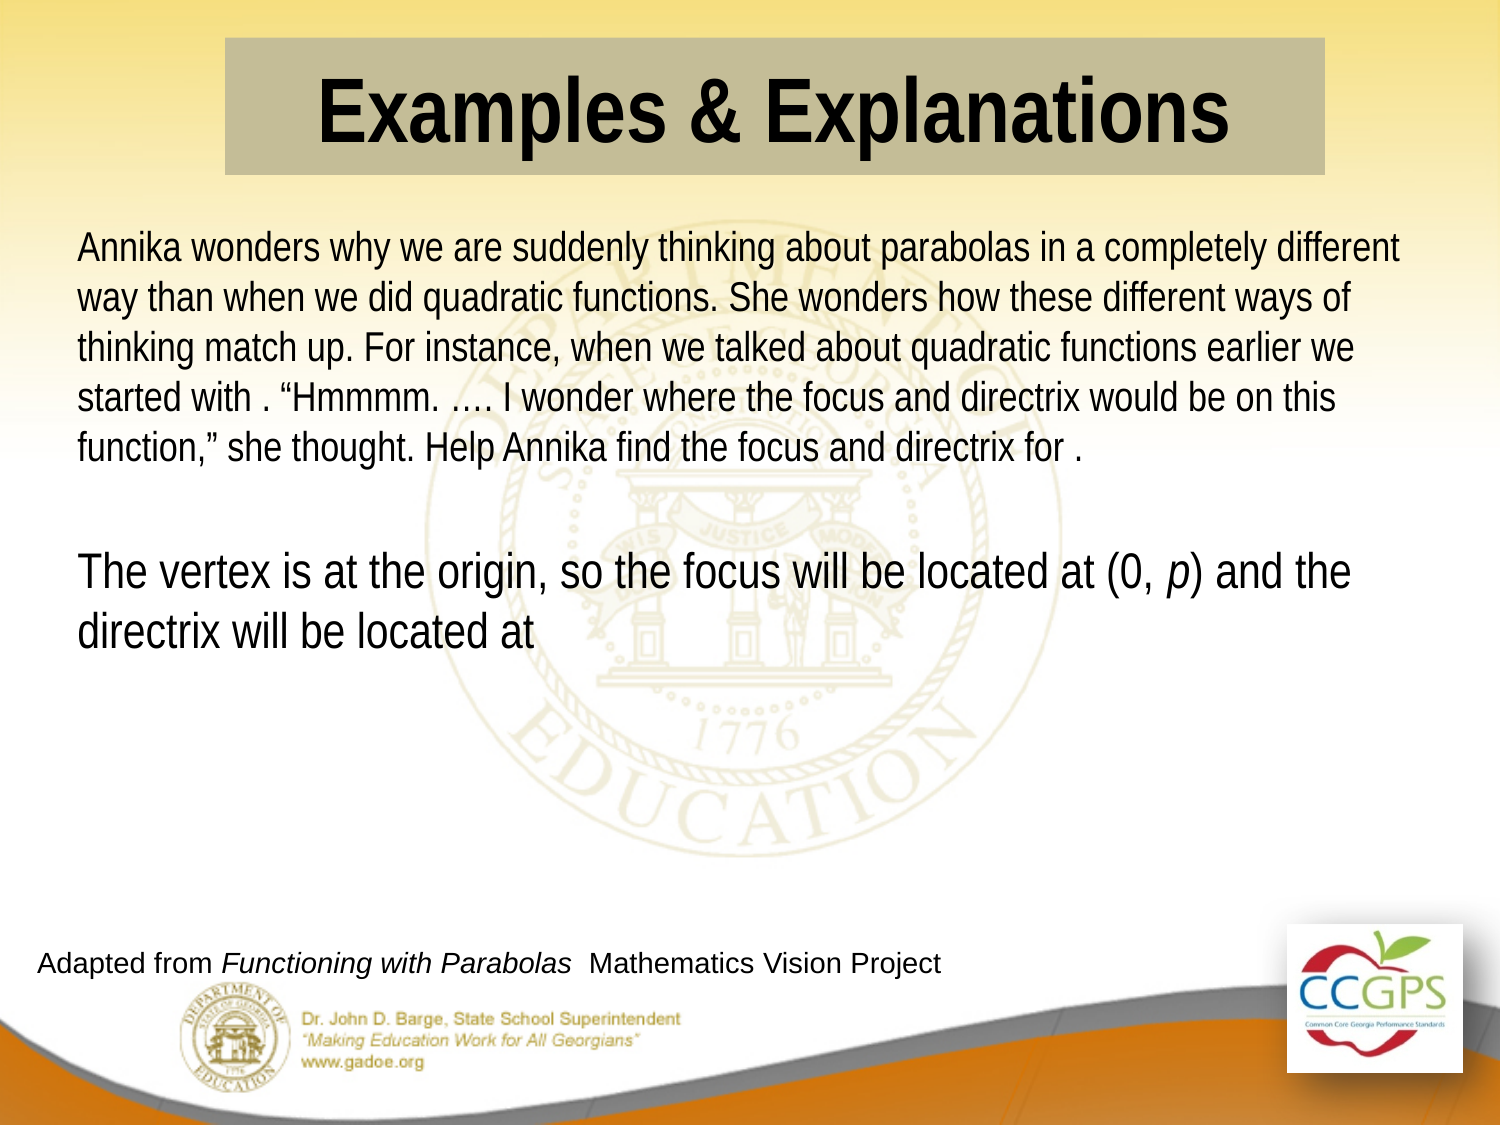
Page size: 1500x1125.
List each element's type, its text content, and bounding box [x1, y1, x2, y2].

title Examples & Explanations [224, 37, 1326, 176]
text_box Adapted from Functioning with Parabolas Mathematics Vision Project [22, 937, 957, 988]
picture [0, 0, 1500, 1125]
